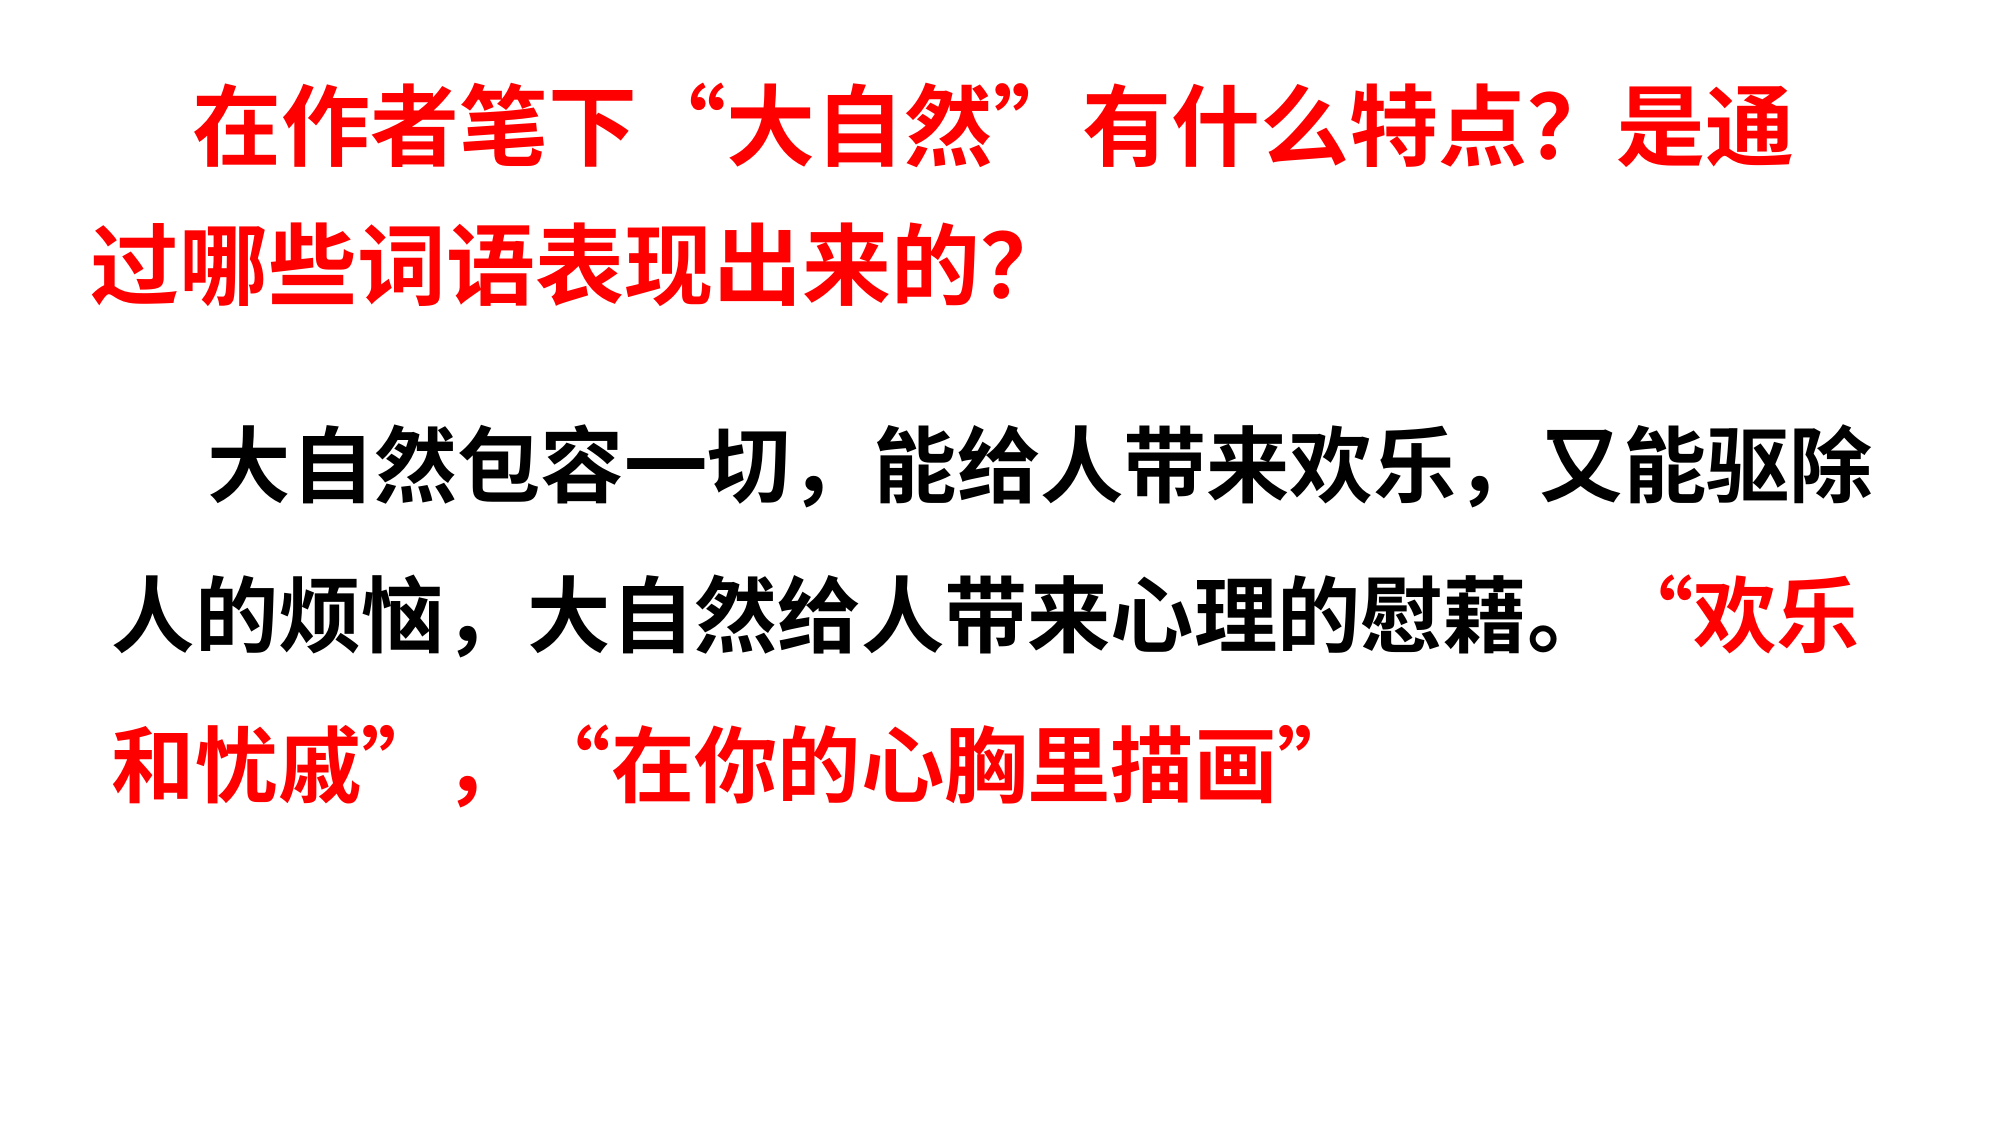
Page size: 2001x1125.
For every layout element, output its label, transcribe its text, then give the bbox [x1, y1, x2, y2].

text_box 大自然包容一切，能给人带来欢乐，又能驱除人的烦恼，大自然给人带来心理的慰藉。“欢乐和忧戚”，“在你的心胸里描画” [97, 356, 1903, 971]
text_box 在作者笔下“大自然”有什么特点？是通过哪些词语表现出来的？ [75, 31, 1866, 324]
